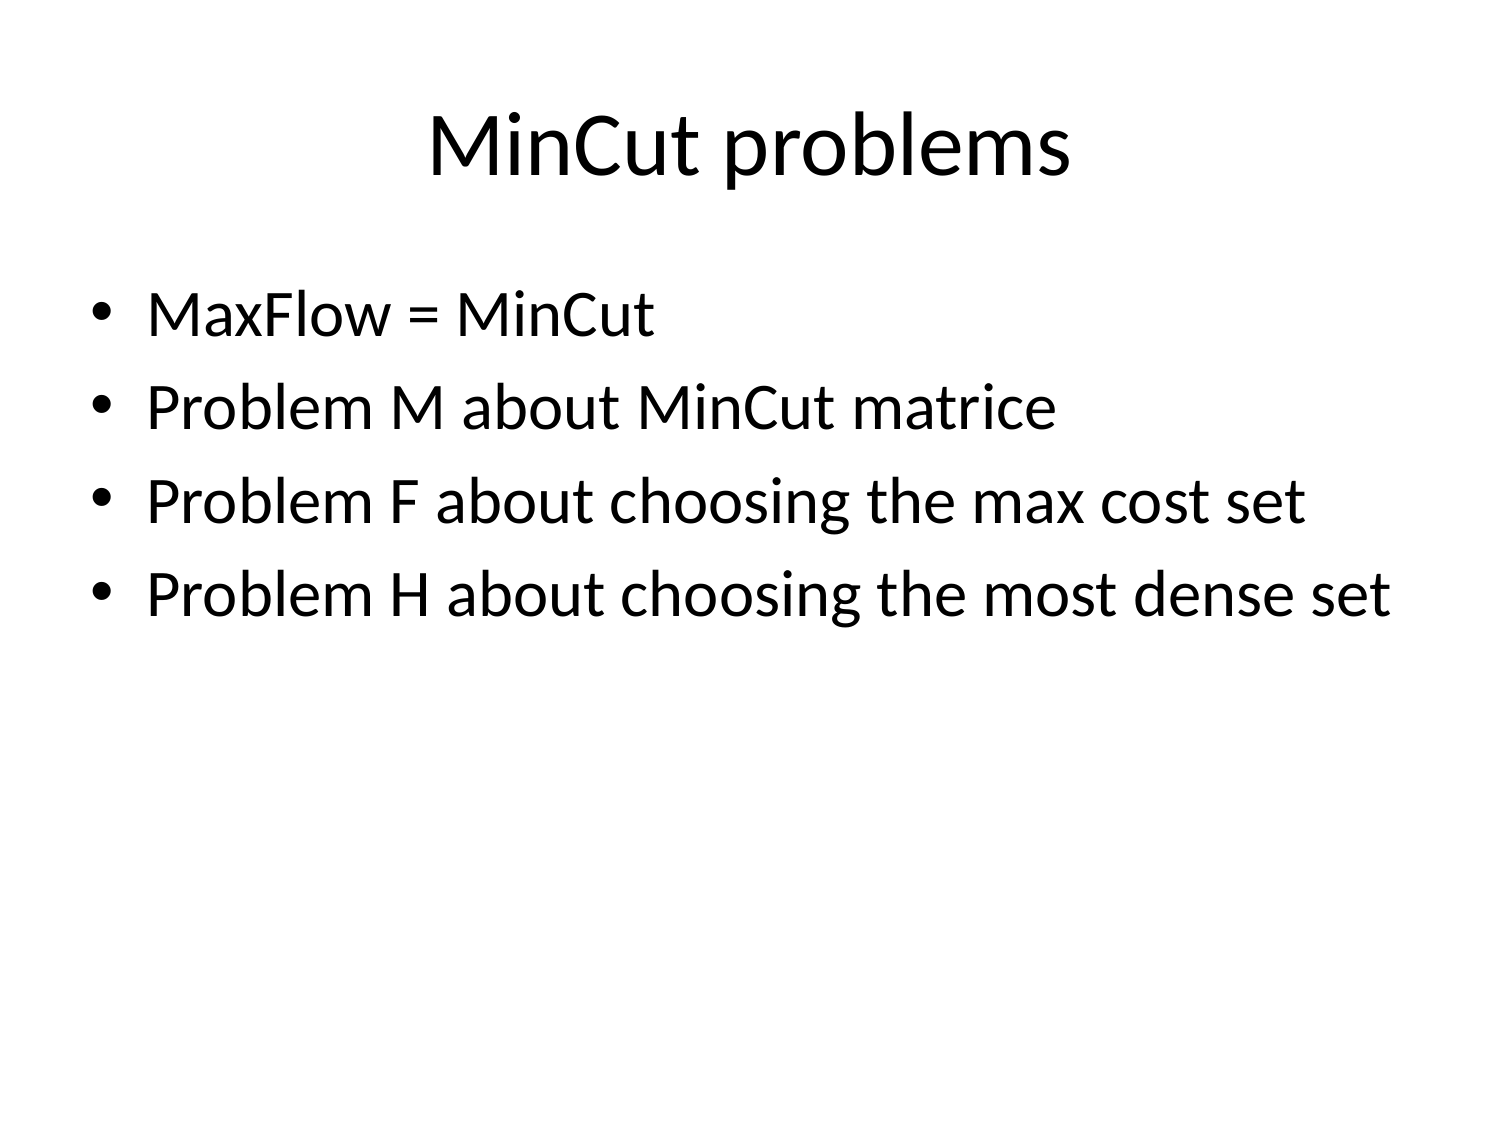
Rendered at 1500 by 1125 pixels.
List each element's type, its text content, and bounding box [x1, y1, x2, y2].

title MinCut problems [75, 45, 1425, 233]
list MaxFlow = MinCut Problem M about MinCut matrice Problem F about choosing the max cost set Problem H about choosing the most dense set [75, 262, 1425, 1005]
